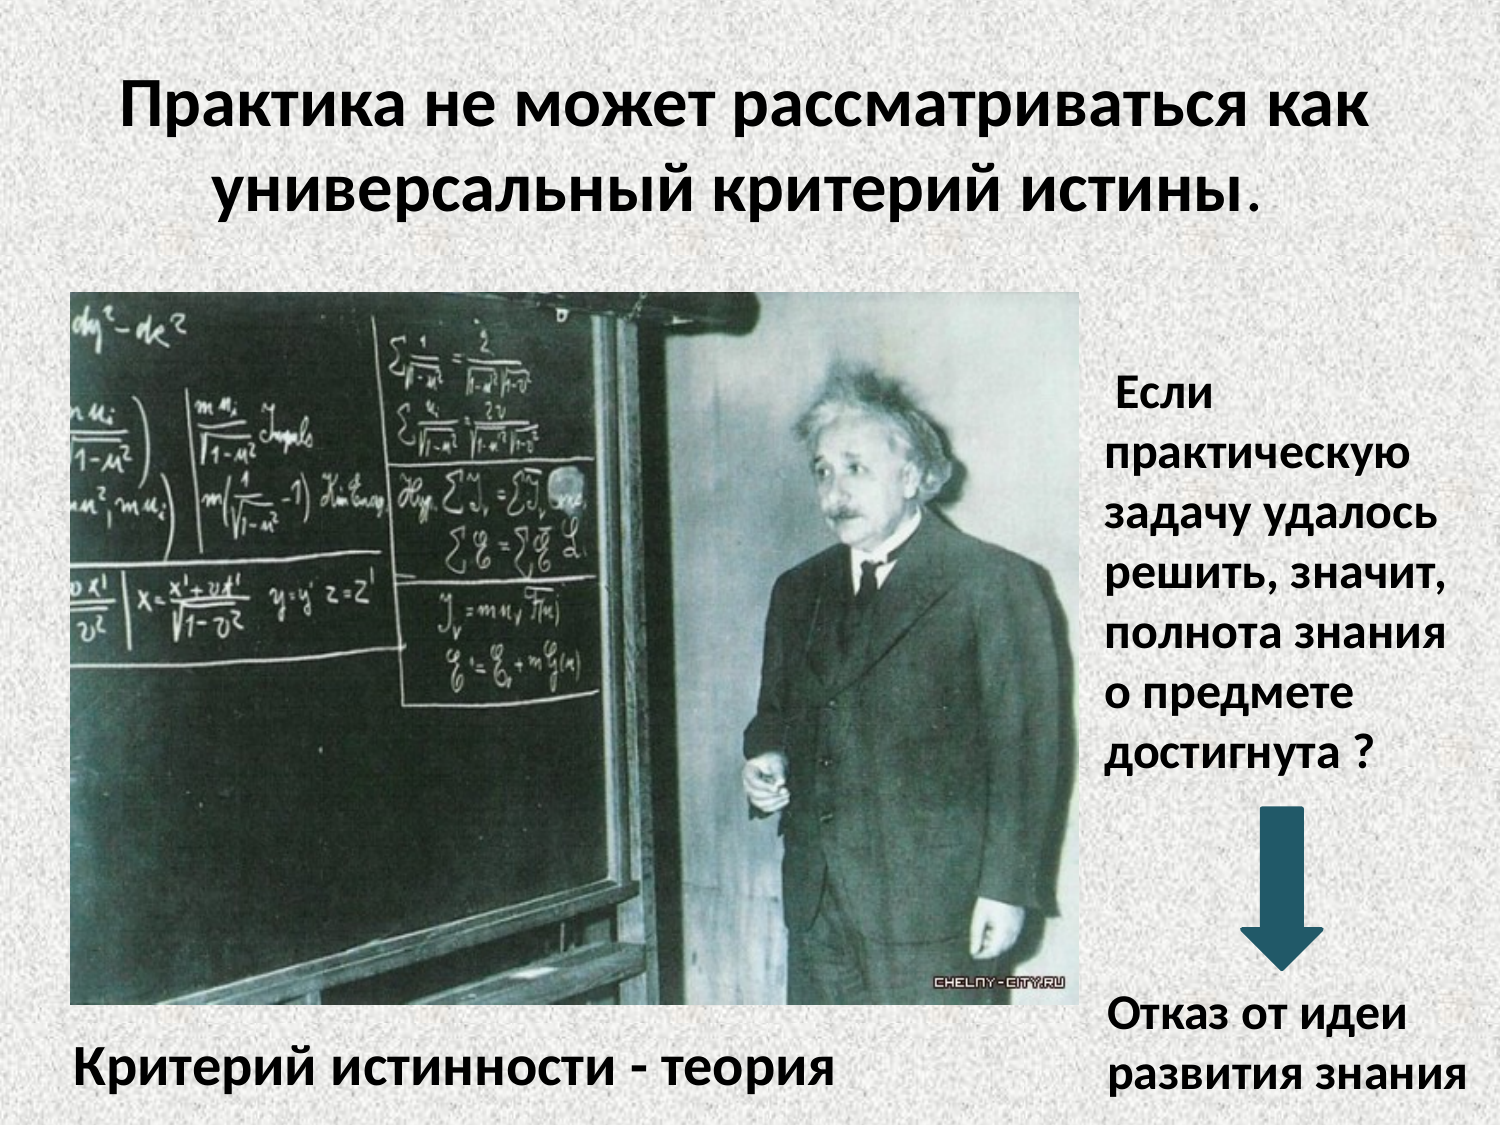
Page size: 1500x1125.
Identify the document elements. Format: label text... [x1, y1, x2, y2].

text_box [1240, 806, 1324, 972]
text_box Критерий истинности - теория [58, 1019, 903, 1105]
title Практика не может рассматриваться как универсальный критерий истины. [70, 46, 1421, 235]
picture [0, 0, 1500, 1125]
text_box Если практическую задачу удалось решить, значит, полнота знания о предмете достигнута ? [1089, 351, 1477, 832]
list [70, 292, 1079, 1006]
text_box Отказ от идеи развития знания [1092, 972, 1484, 1108]
